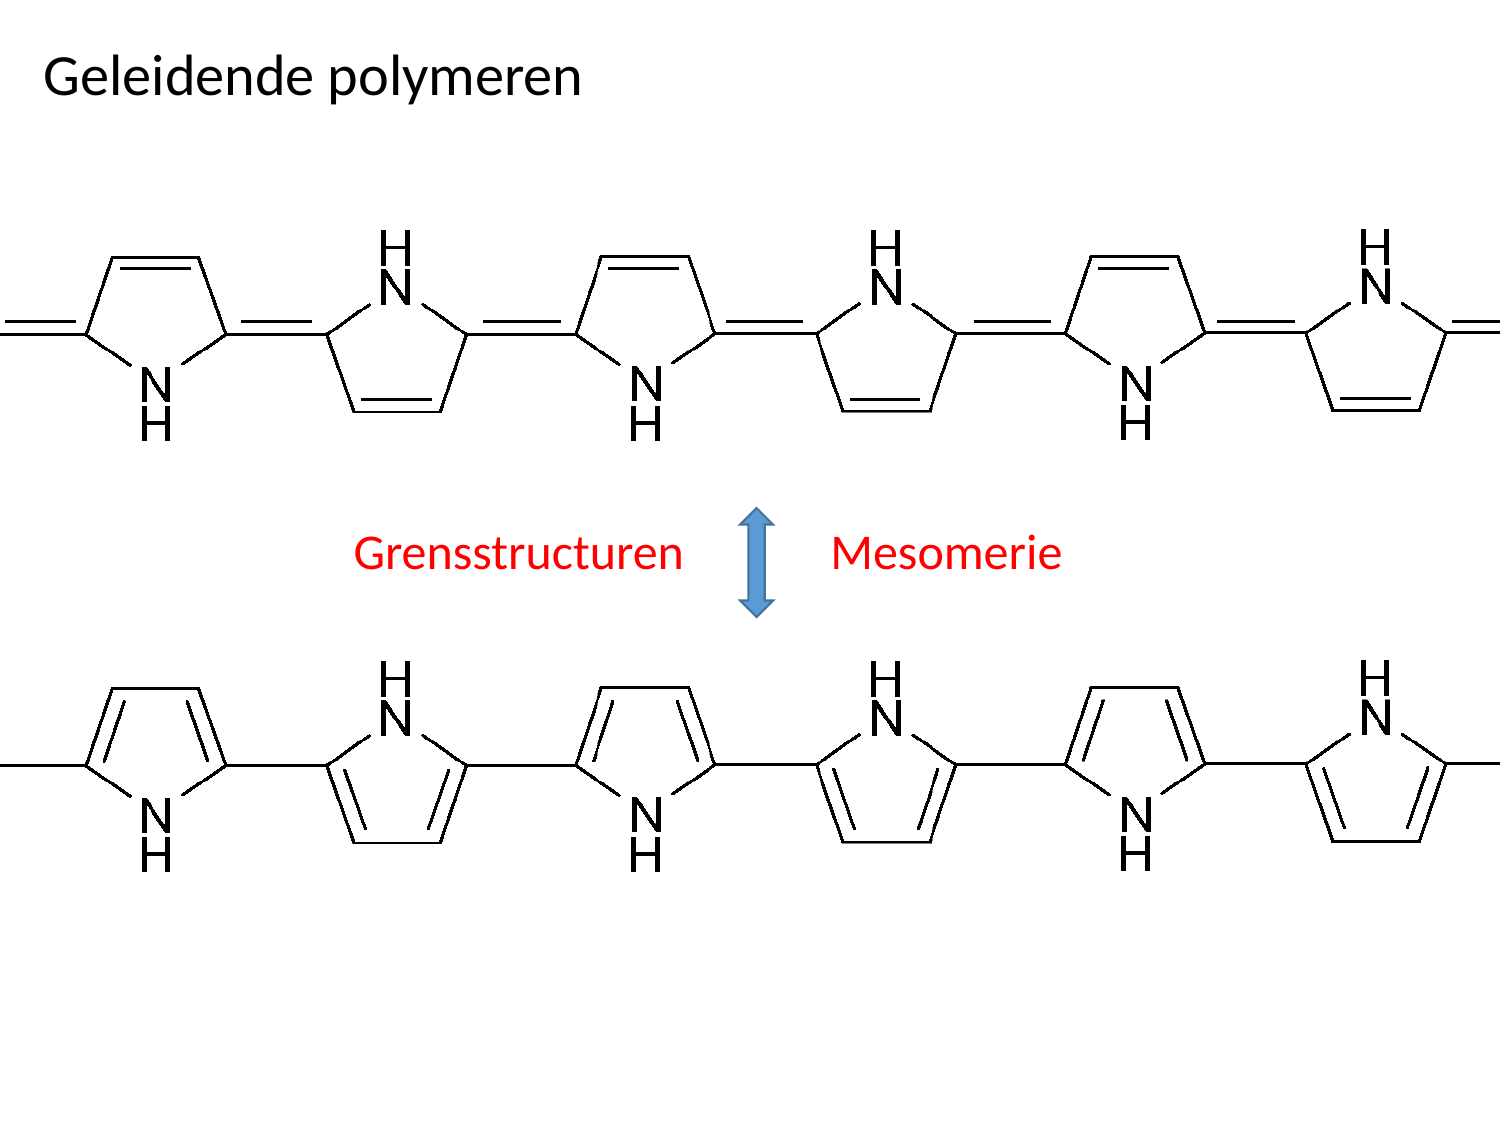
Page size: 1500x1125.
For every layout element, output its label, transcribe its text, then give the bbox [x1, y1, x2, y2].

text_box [0, 218, 1500, 455]
picture [0, 649, 1500, 886]
text_box Geleidende polymeren [29, 29, 964, 114]
text_box [752, 506, 761, 511]
text_box [737, 587, 776, 619]
text_box Grensstructuren Mesomerie [338, 511, 1078, 587]
